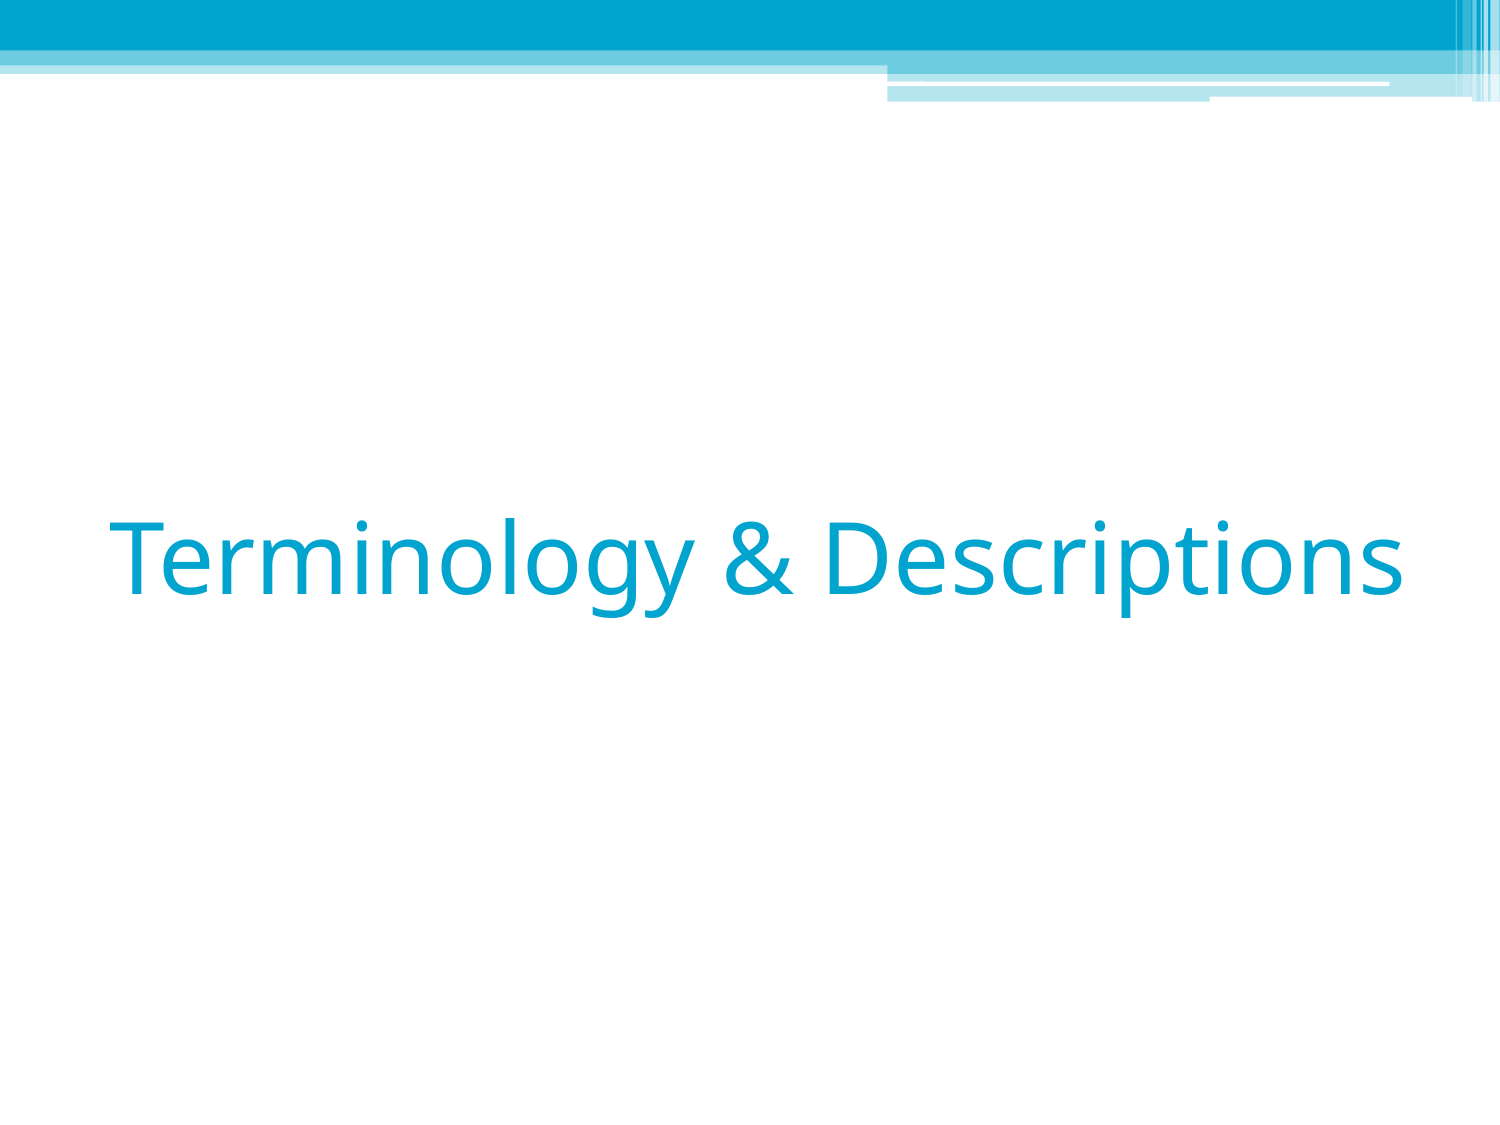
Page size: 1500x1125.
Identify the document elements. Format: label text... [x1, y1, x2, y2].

list Terminology & Descriptions [75, 487, 1438, 736]
